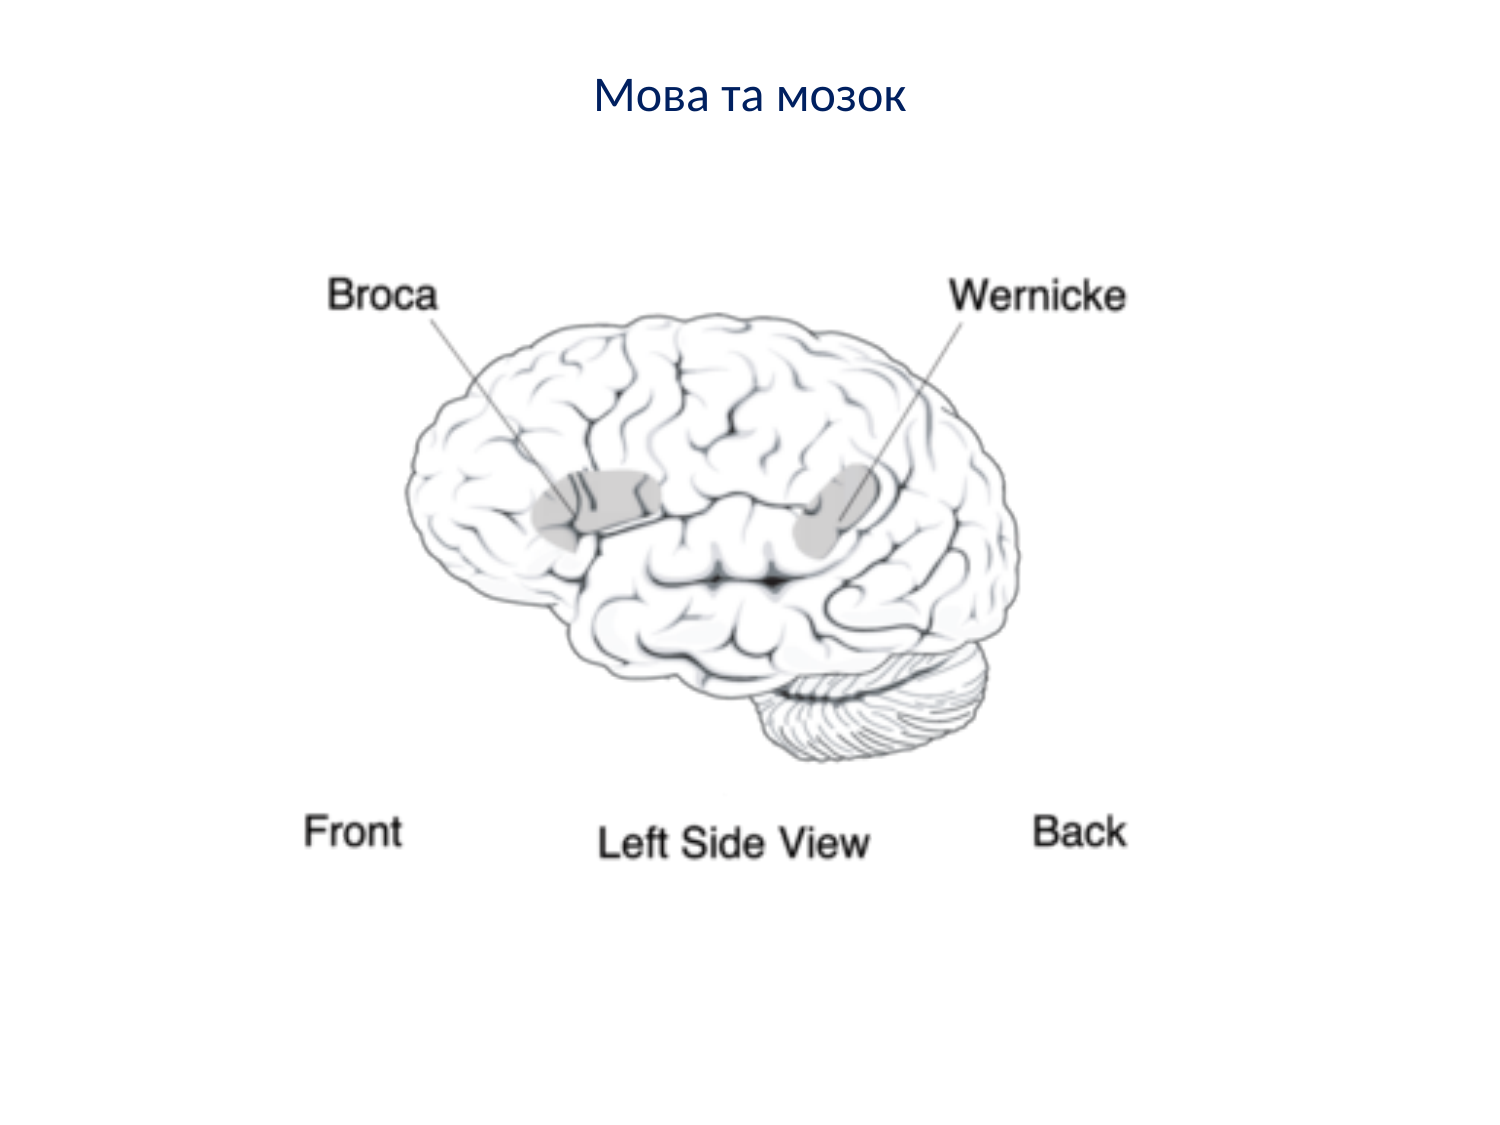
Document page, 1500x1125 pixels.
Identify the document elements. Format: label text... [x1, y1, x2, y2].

picture [277, 266, 1152, 882]
title Мова та мозок [75, 45, 1425, 138]
